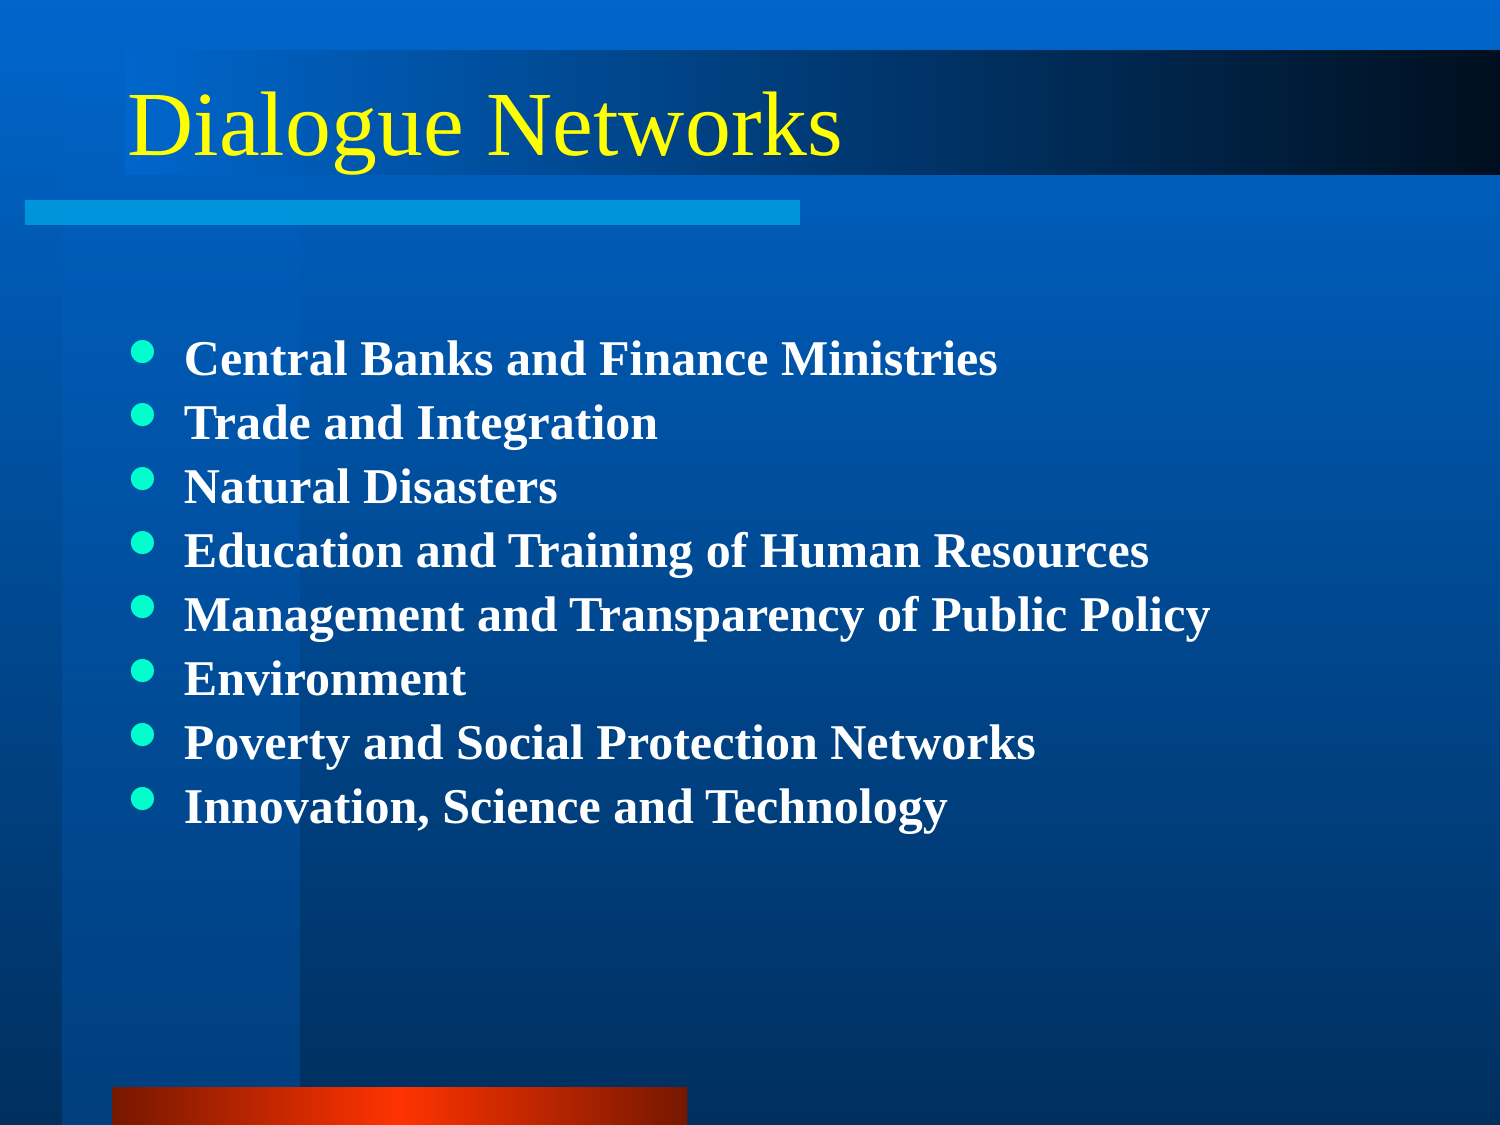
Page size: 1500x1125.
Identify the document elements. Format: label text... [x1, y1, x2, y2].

list Central Banks and Finance Ministries Trade and Integration Natural Disasters Education and Training of Human Resources Management and Transparency of Public Policy Environment Poverty and Social Protection Networks Innovation, Science and Technology [112, 324, 1388, 1001]
title Dialogue Networks [112, 24, 1388, 213]
